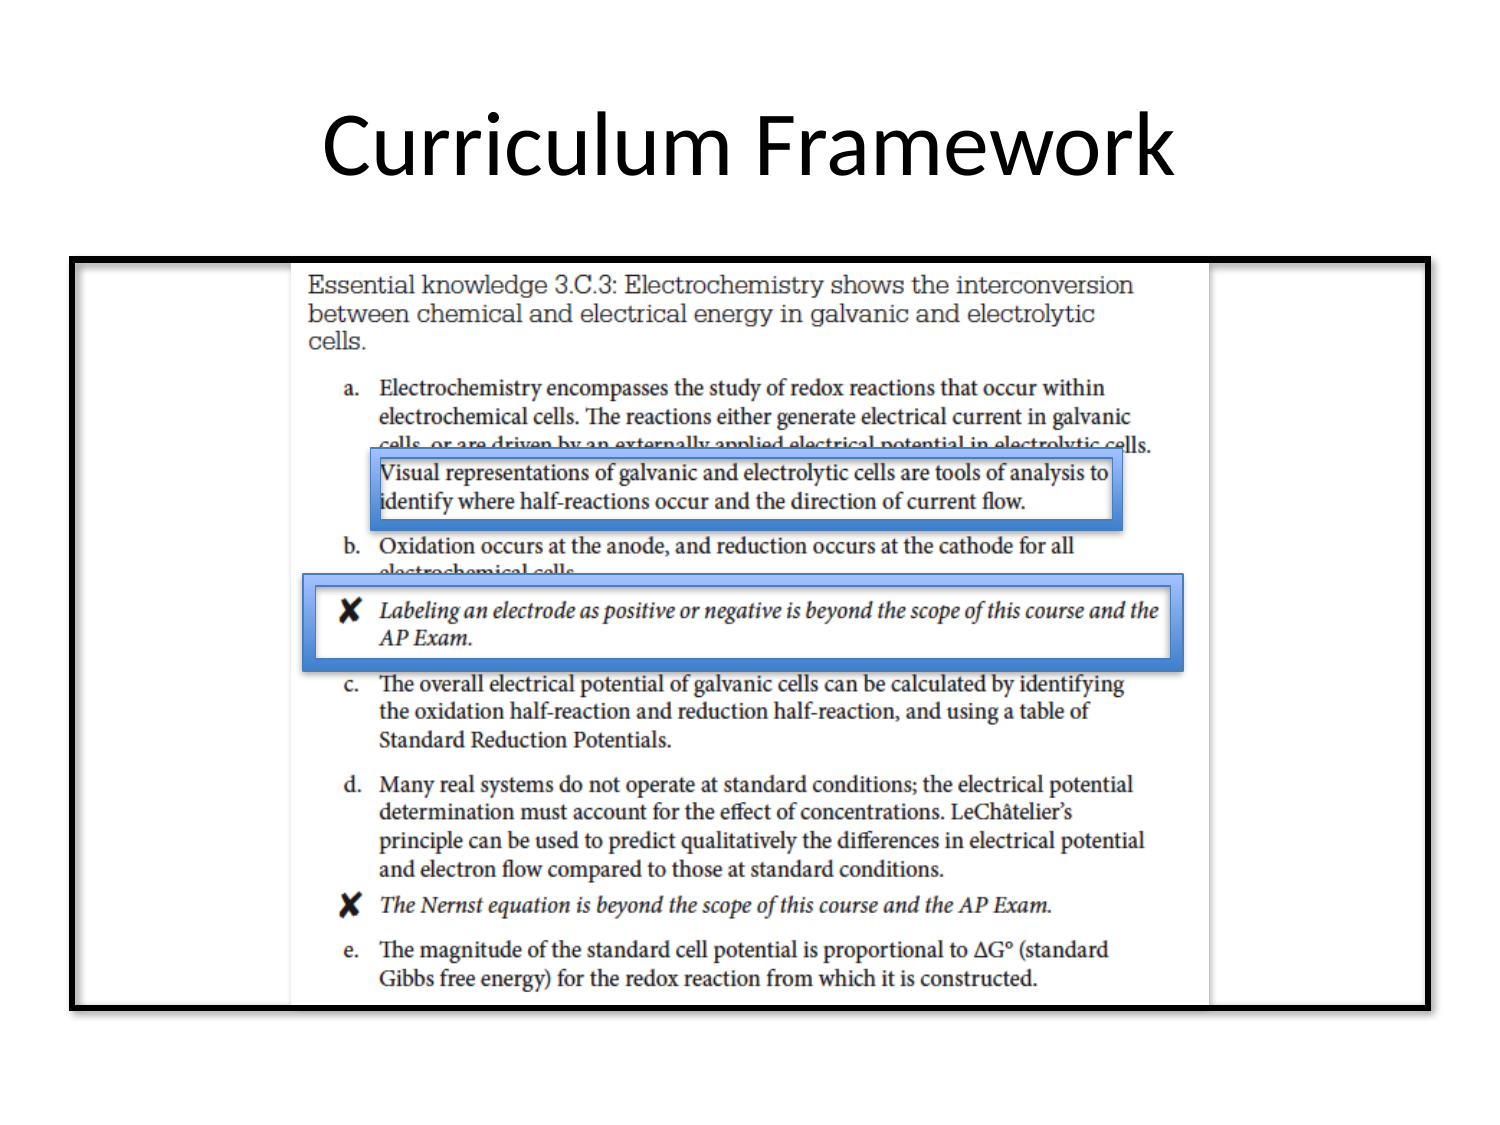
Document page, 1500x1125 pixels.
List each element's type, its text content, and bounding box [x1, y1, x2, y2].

title Curriculum Framework [75, 45, 1425, 233]
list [74, 262, 1426, 1006]
